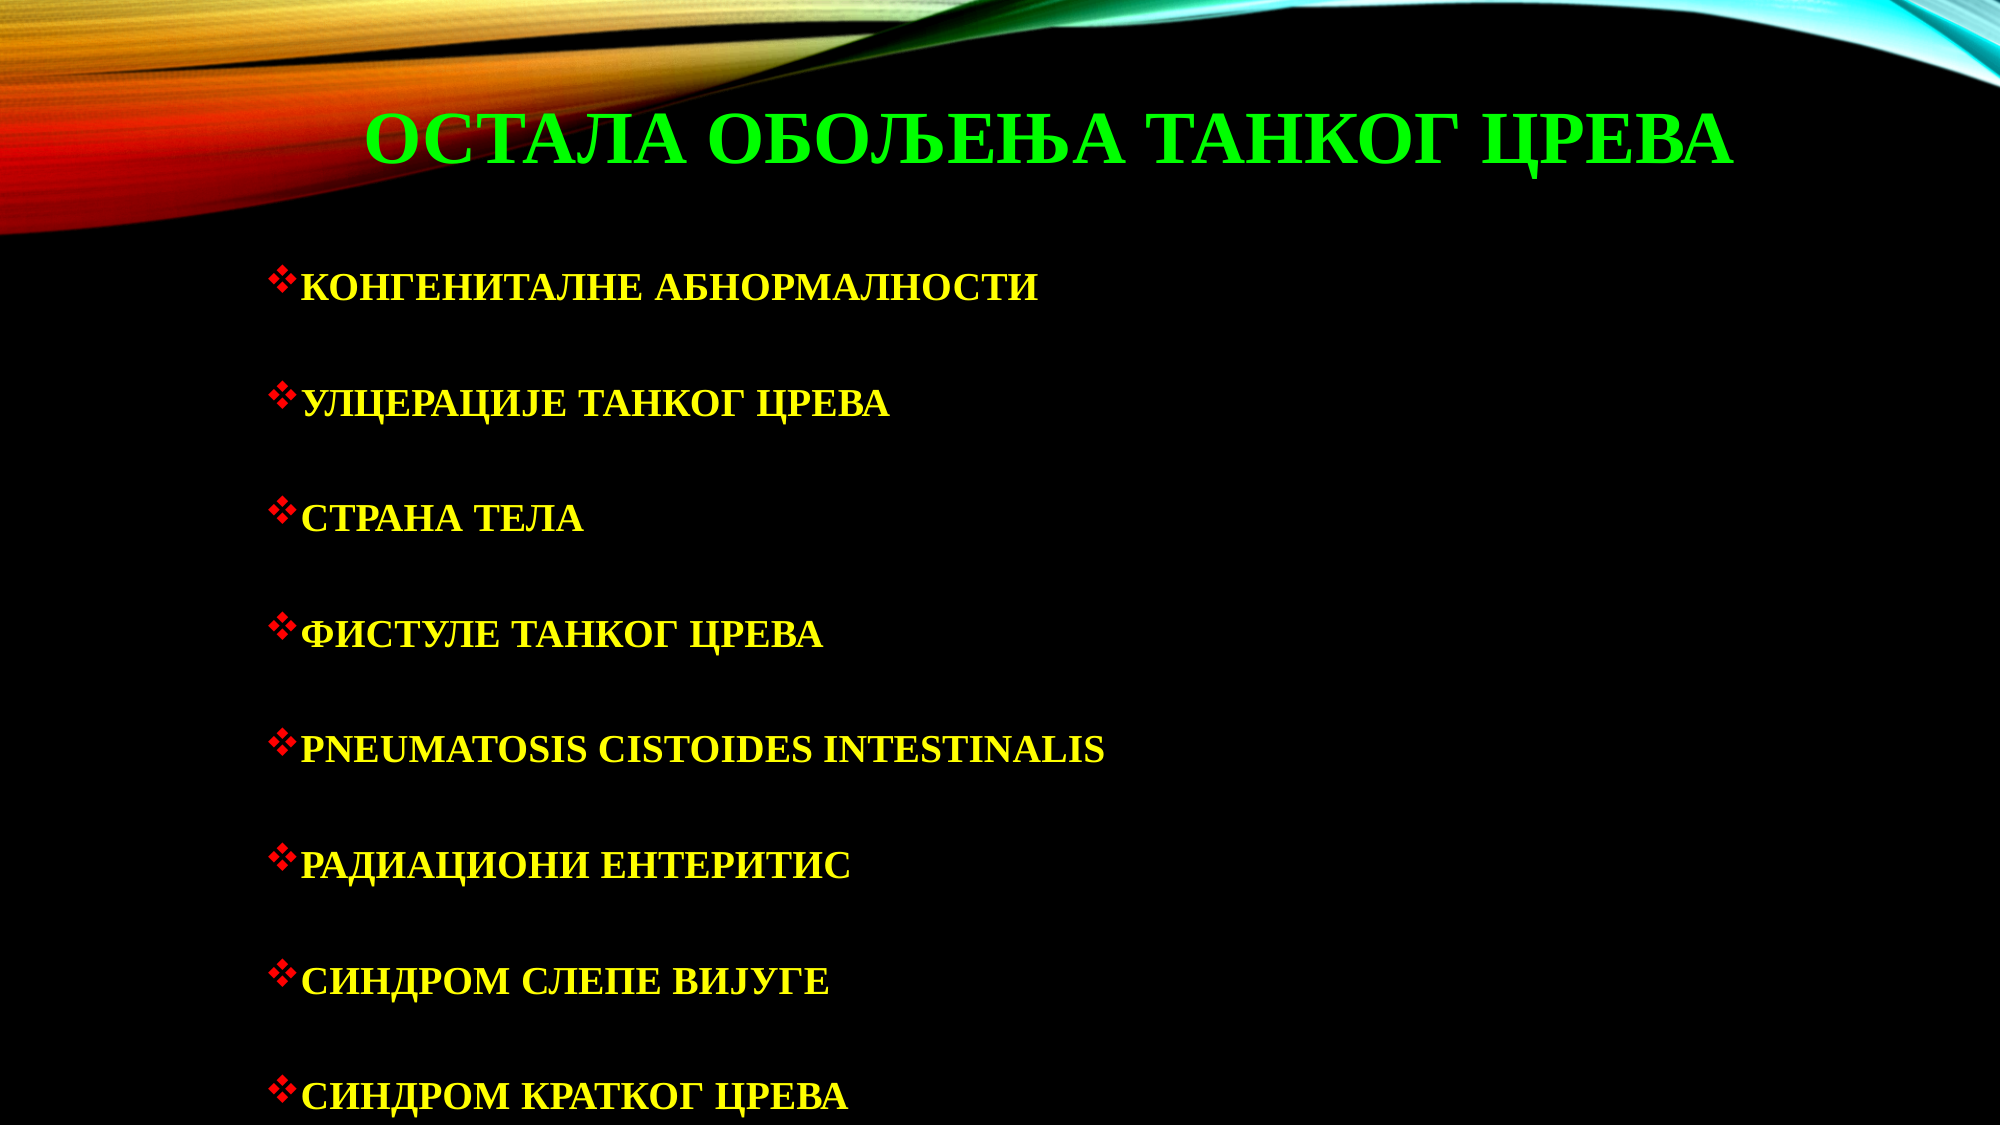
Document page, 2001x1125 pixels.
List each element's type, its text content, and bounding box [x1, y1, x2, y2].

list КОНГЕНИТАЛНЕ АБНОРМАЛНОСТИ УЛЦЕРАЦИЈЕ ТАНКОГ ЦРЕВА СТРАНА ТЕЛА ФИСТУЛЕ ТАНКОГ ЦРЕВА PNEUMATOSIS CISTOIDES INTESTINALIS РАДИАЦИОНИ ЕНТЕРИТИС СИНДРОМ СЛЕПЕ ВИЈУГЕ СИНДРОМ КРАТКОГ ЦРЕВА [249, 262, 1750, 1125]
title ОСТАЛА ОБОЉЕЊА ТАНКОГ ЦРЕВА [249, 45, 1750, 234]
picture [0, 0, 2000, 237]
